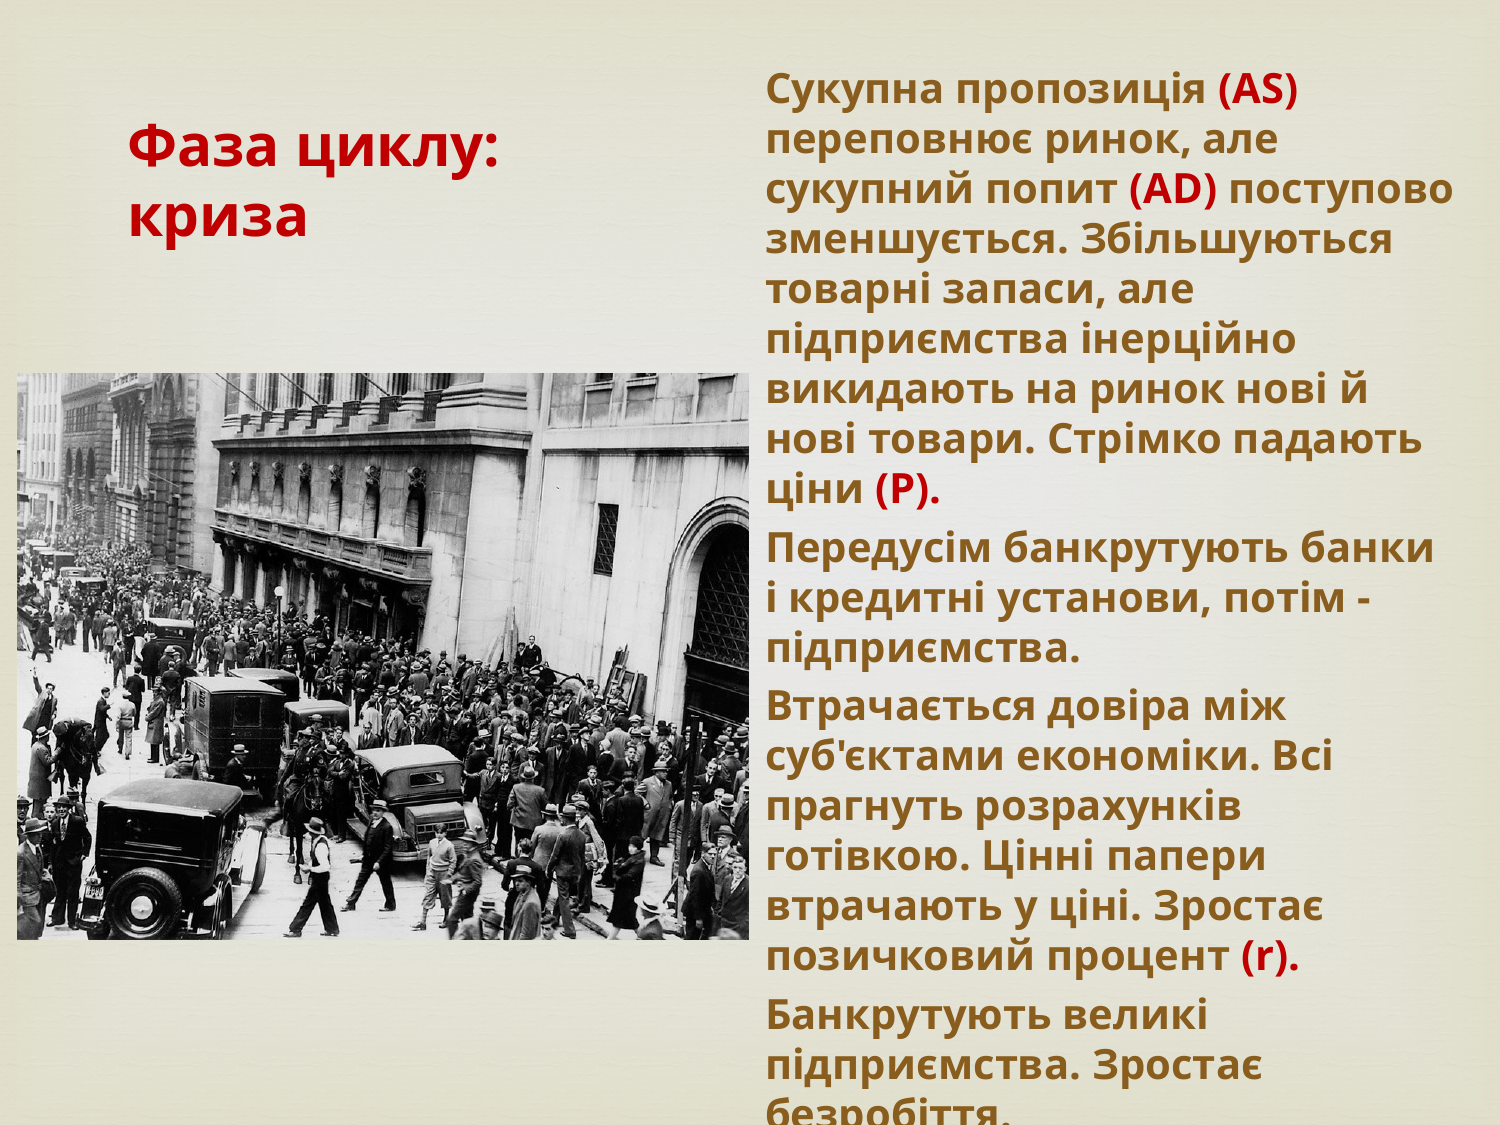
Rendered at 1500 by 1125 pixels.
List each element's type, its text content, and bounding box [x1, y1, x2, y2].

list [17, 372, 750, 941]
title Фаза циклу: криза [112, 172, 674, 256]
list Сукупна пропозиція (AS) переповнює ринок, але сукупний попит (AD) поступово зменшується. Збільшуються товарні запаси, але підприємства інерційно викидають на ринок нові й нові товари. Стрімко падають ціни (P). Передусім банкрутують банки і кредитні установи, потім - підприємства. Втрачається довіра між суб'єктами економіки. Всі прагнуть розрахунків готівкою. Цінні папери втрачають у ціні. Зростає позичковий процент (r). Банкрутують великі підприємства. Зростає безробіття. [750, 54, 1471, 1083]
